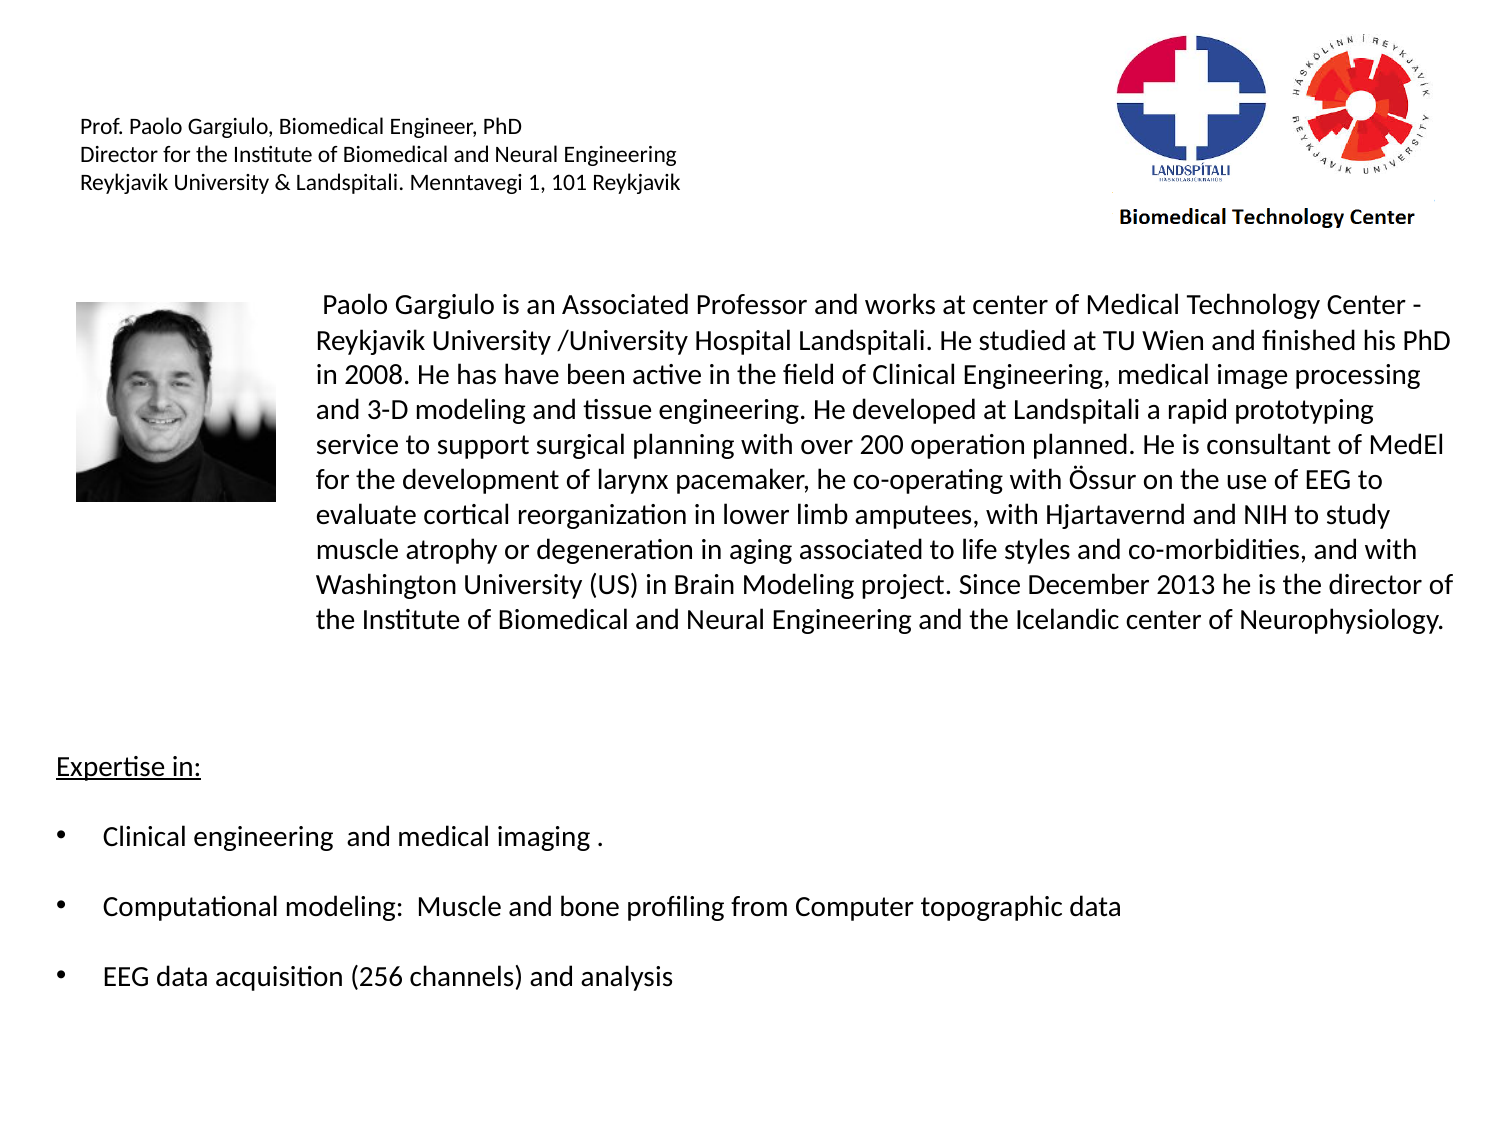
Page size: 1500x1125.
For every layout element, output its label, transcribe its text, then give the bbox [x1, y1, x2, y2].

picture [76, 302, 276, 502]
title Prof. Paolo Gargiulo, Biomedical Engineer, PhD Director for the Institute of Biomedical and Neural Engineering Reykjavik University & Landspitali. Menntavegi 1, 101 Reykjavik [64, 101, 1076, 343]
text_box Expertise in: Clinical engineering and medical imaging . Computational modeling: Muscle and bone profiling from Computer topographic data EEG data acquisition (256 channels) and analysis [41, 739, 1426, 1094]
picture [1080, 30, 1472, 240]
text_box Paolo Gargiulo is an Associated Professor and works at center of Medical Technology Center - Reykjavik University /University Hospital Landspitali. He studied at TU Wien and finished his PhD in 2008. He has have been active in the field of Clinical Engineering, medical image processing and 3-D modeling and tissue engineering. He developed at Landspitali a rapid prototyping service to support surgical planning with over 200 operation planned. He is consultant of MedEl for the development of larynx pacemaker, he co-operating with Össur on the use of EEG to evaluate cortical reorganization in lower limb amputees, with Hjartavernd and NIH to study muscle atrophy or degeneration in aging associated to life styles and co-morbidities, and with Washington University (US) in Brain Modeling project. Since December 2013 he is the director of the Institute of Biomedical and Neural Engineering and the Icelandic center of Neurophysiology. [301, 243, 1471, 643]
